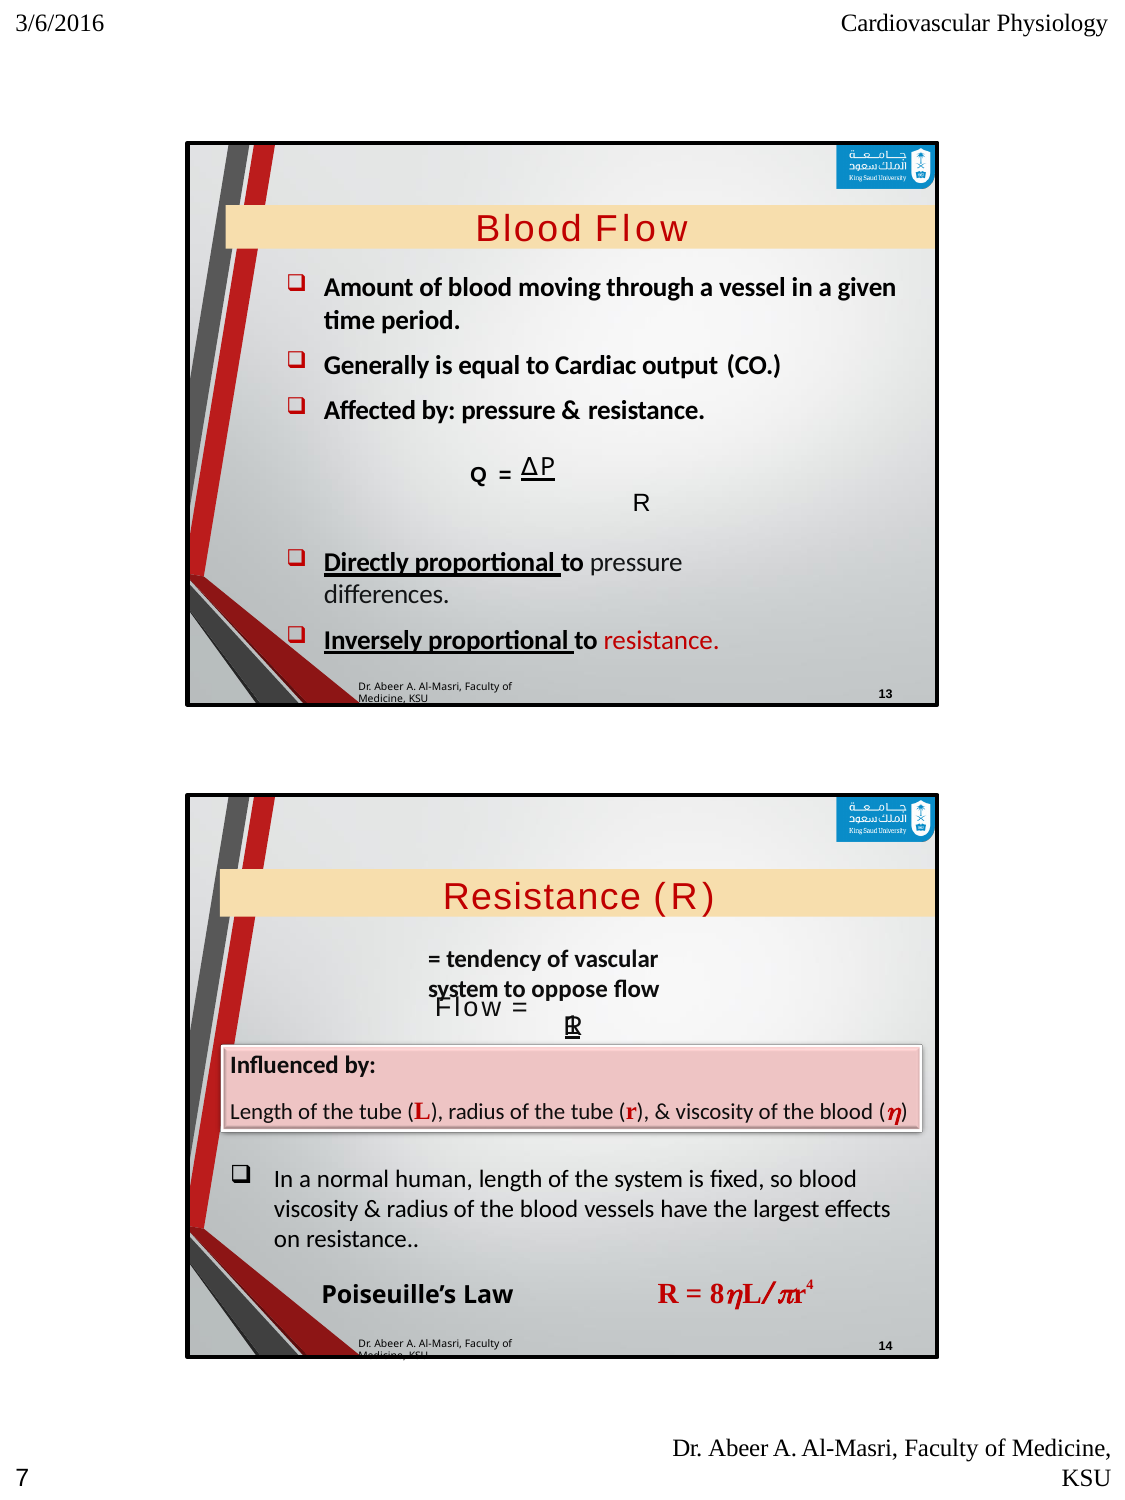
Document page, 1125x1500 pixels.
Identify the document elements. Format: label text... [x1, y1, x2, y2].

slide_number 1 [13, 1464, 48, 1500]
text_box [187, 142, 938, 705]
text_box [187, 794, 938, 1358]
footer Dr. Abeer A. Al-Masri, Faculty of Medicine, KSU [663, 1434, 1113, 1500]
text_box Cardiovascular Physiology [838, 6, 1113, 37]
text_box 3/6/2016 [13, 6, 107, 37]
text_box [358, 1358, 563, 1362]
